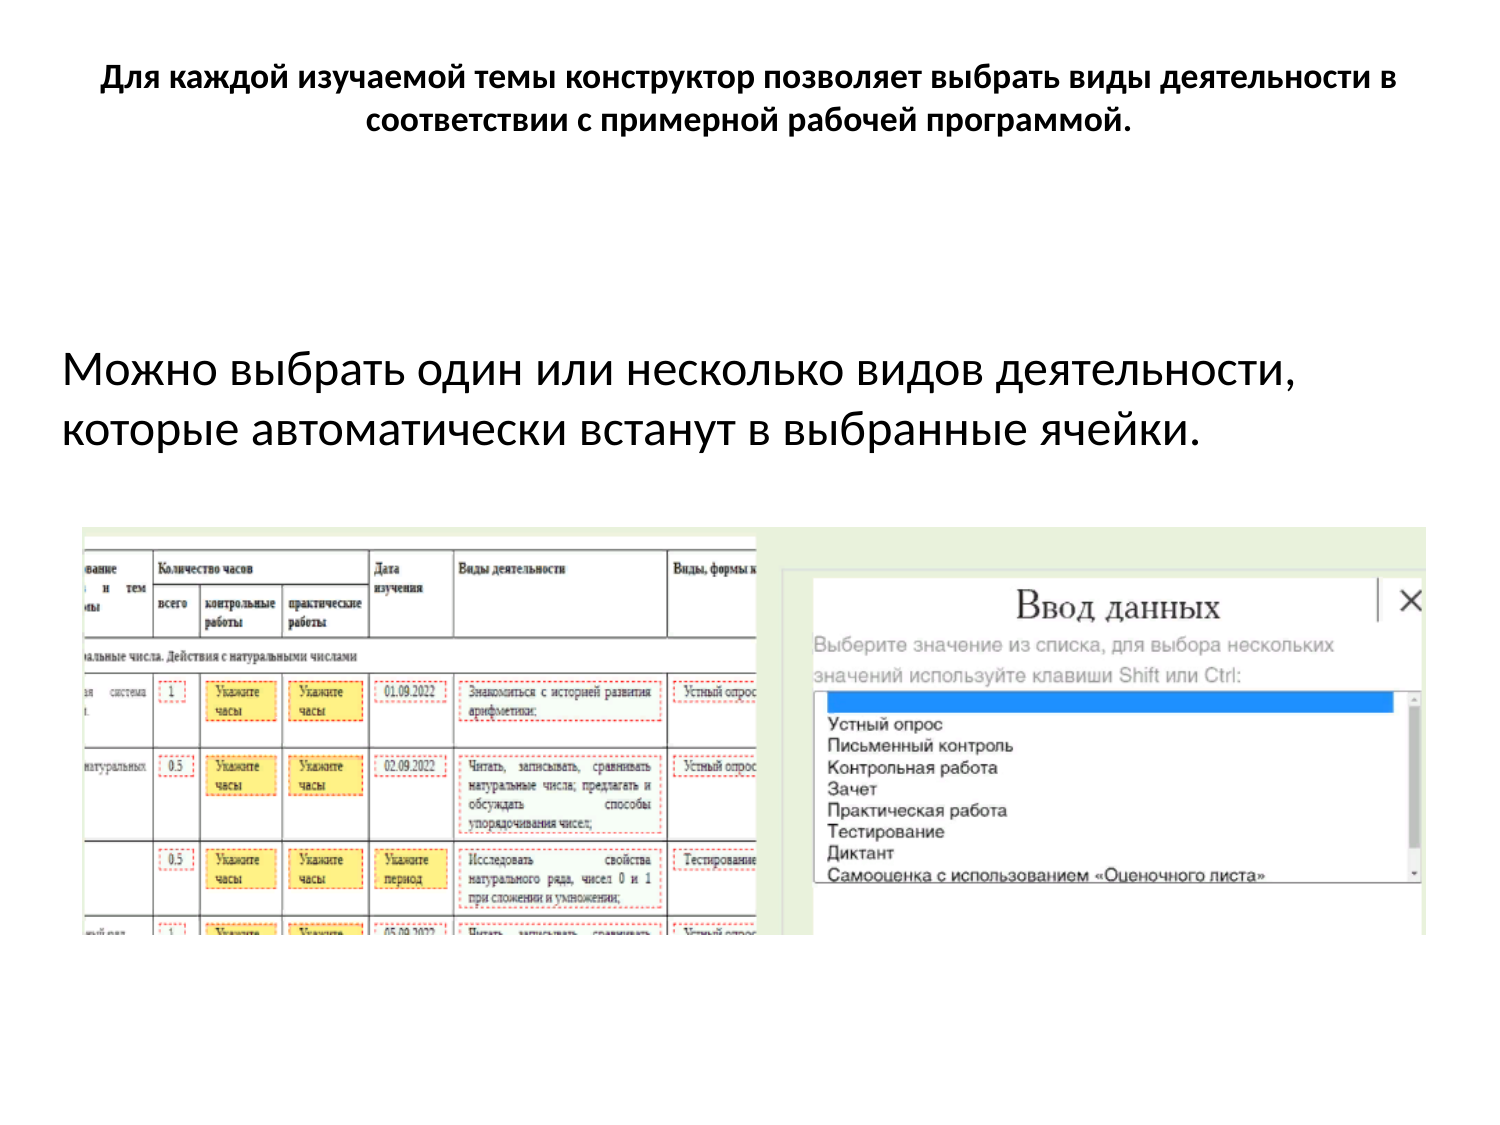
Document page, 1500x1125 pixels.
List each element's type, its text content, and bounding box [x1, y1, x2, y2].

picture [81, 527, 1426, 935]
text_box Можно выбрать один или несколько видов деятельности, которые автоматически встанут в выбранные ячейки. [46, 328, 1442, 463]
title Для каждой изучаемой темы конструктор позволяет выбрать виды деятельности в соответствии с примерной рабочей программой. [75, 45, 1425, 233]
